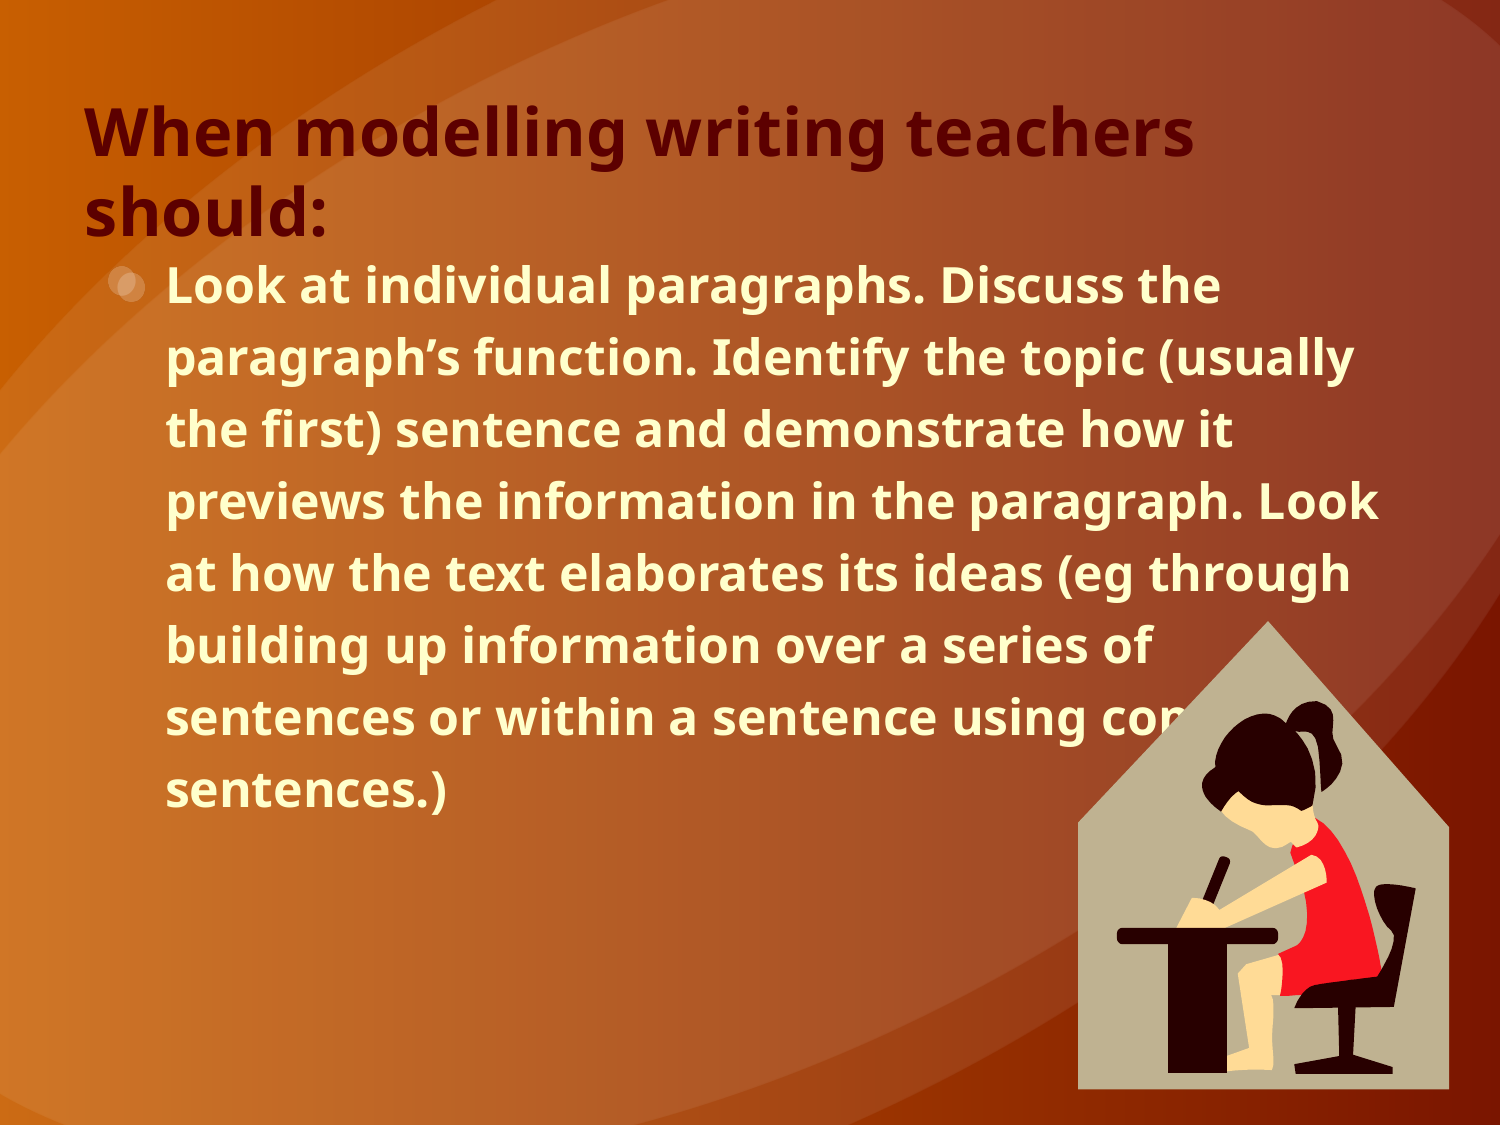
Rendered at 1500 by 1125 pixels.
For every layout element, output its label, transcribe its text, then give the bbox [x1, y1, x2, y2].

list Look at individual paragraphs. Discuss the paragraph’s function. Identify the topic (usually the first) sentence and demonstrate how it previews the information in the paragraph. Look at how the text elaborates its ideas (eg through building up information over a series of sentences or within a sentence using complex sentences.) [93, 234, 1407, 715]
text_box When modelling writing teachers should: [70, 81, 1348, 257]
picture [0, 0, 1500, 1125]
